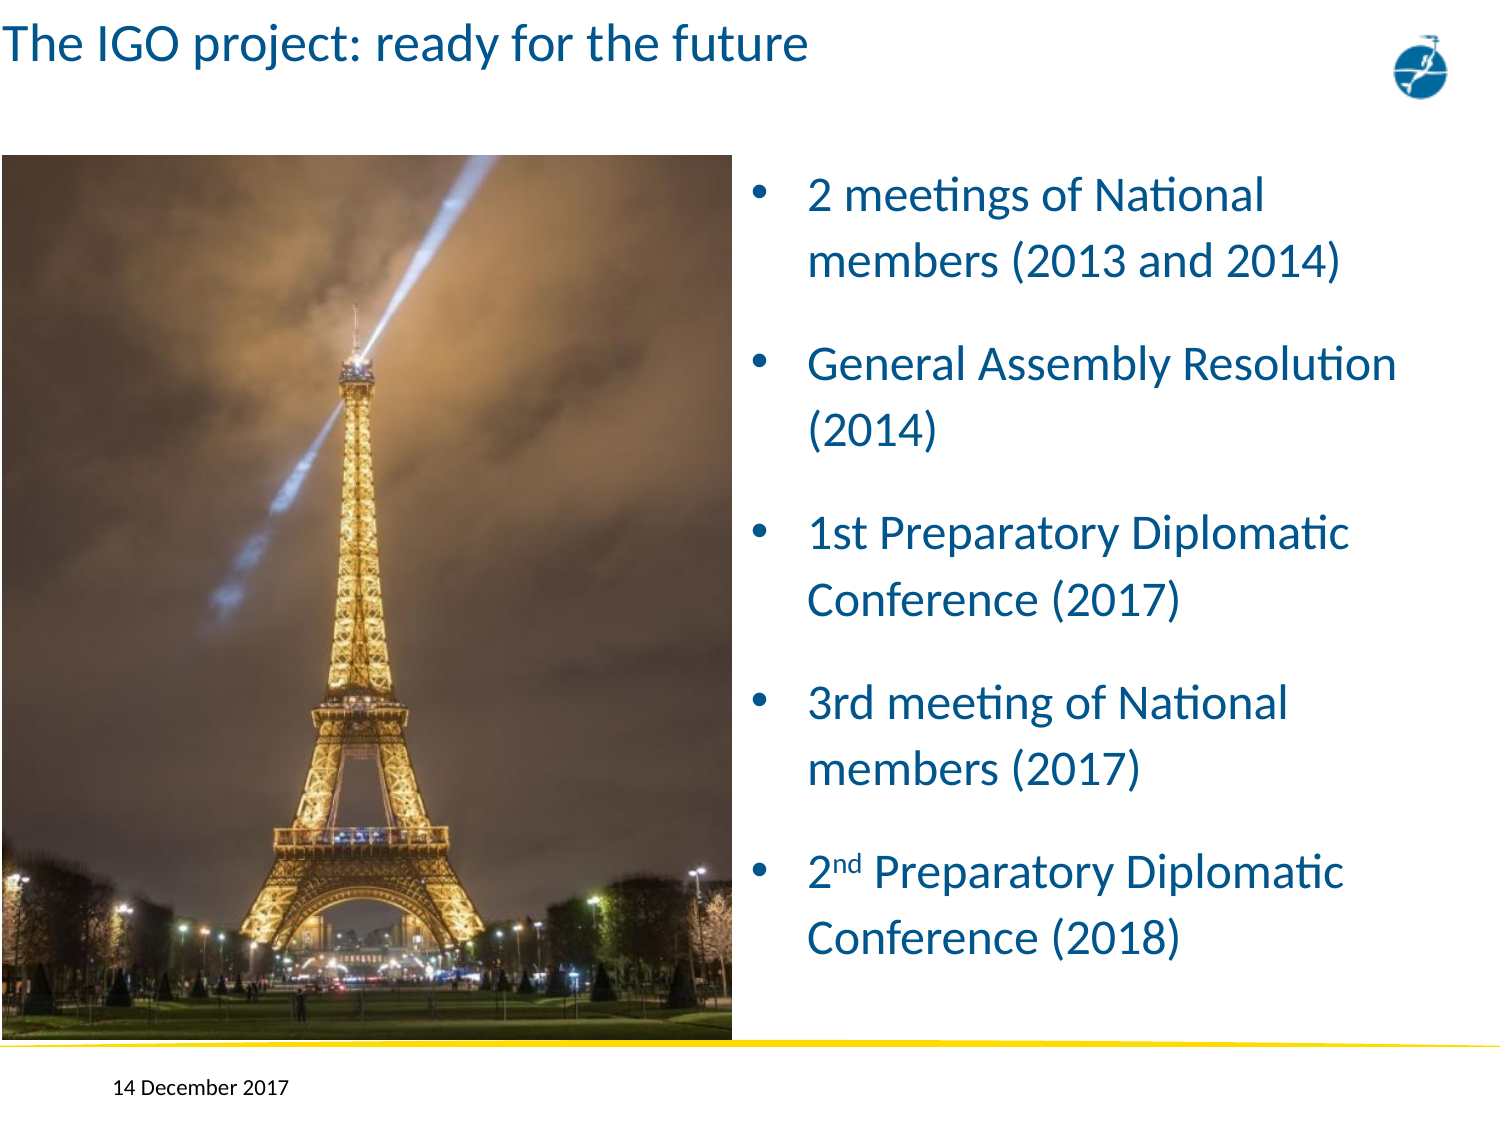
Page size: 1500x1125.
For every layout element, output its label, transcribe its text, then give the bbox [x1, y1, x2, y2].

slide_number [112, 1048, 461, 1125]
title The IGO project: ready for the future [2, 0, 1377, 138]
picture [2, 154, 733, 1041]
list 2 meetings of National members (2013 and 2014) General Assembly Resolution (2014) 1st Preparatory Diplomatic Conference (2017) 3rd meeting of National members (2017) 2nd Preparatory Diplomatic Conference (2018) [750, 155, 1441, 1023]
